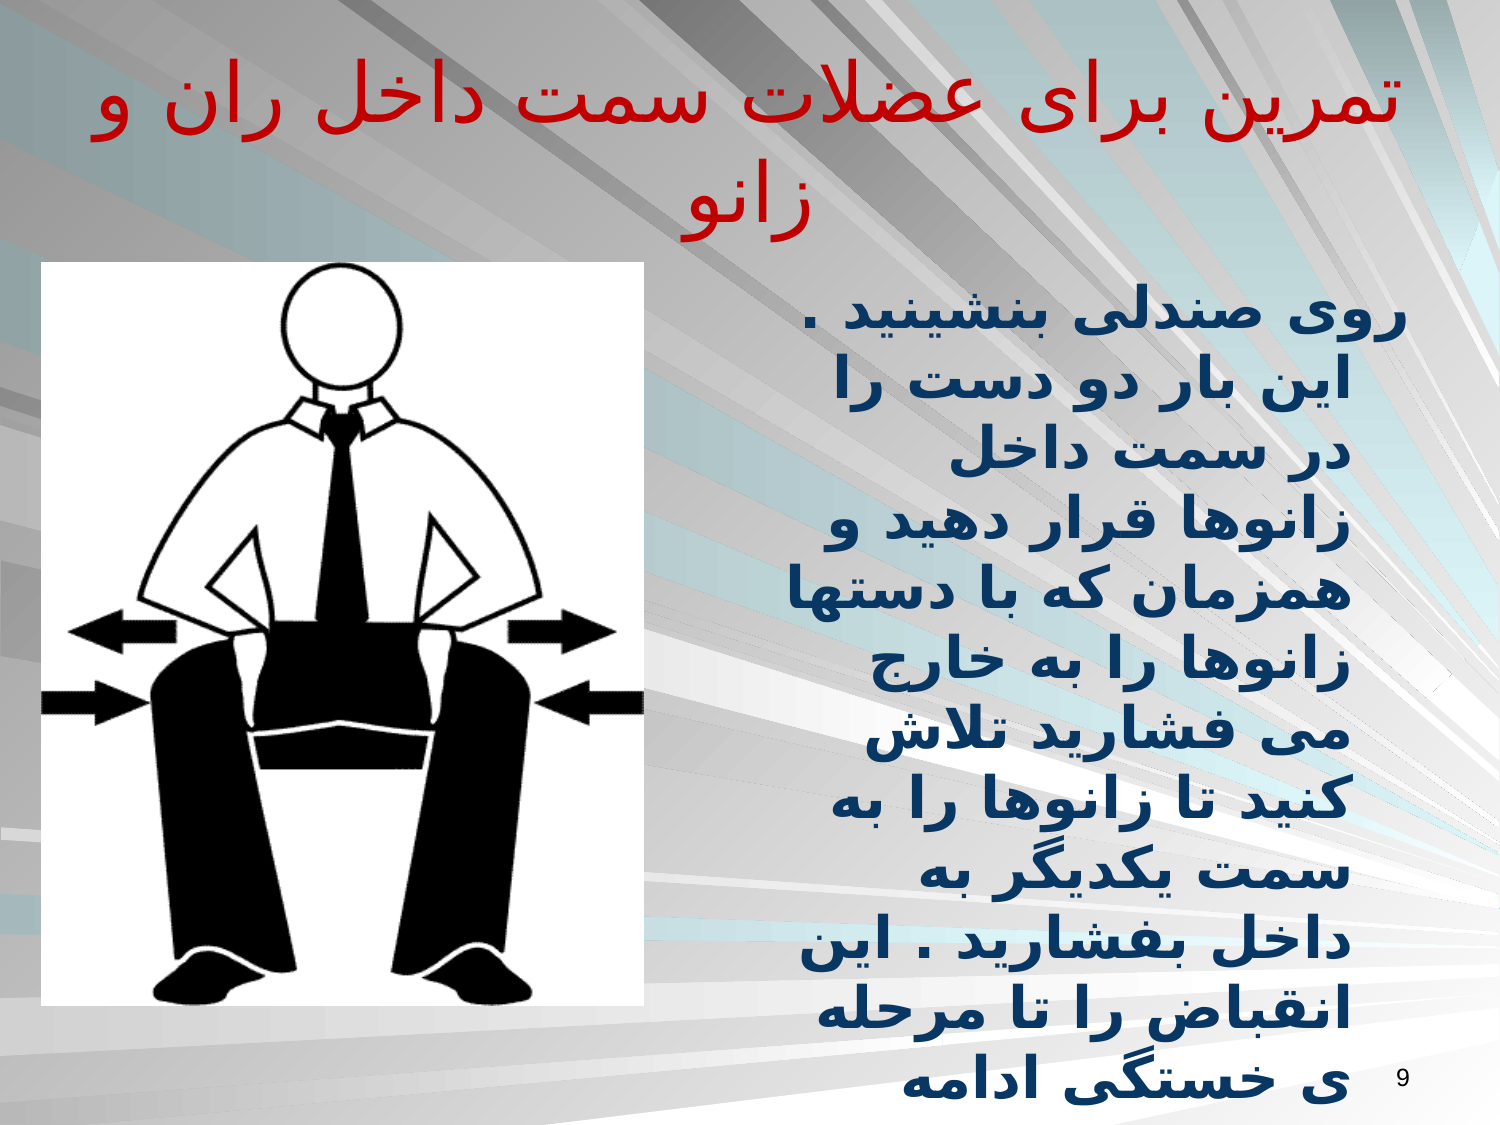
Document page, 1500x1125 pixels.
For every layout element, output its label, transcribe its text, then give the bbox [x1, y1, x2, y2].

list روی صندلی بنشینید . این بار دو دست را در سمت داخل زانوها قرار دهید و همزمان که با دستها زانوها را به خارج می فشارید تلاش کنید تا زانوها را به سمت یکدیگر به داخل بفشارید . این انقباض را تا مرحله ی خستگی ادامه دهید . [762, 262, 1426, 1006]
slide_number 9 [1074, 1023, 1426, 1100]
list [41, 262, 644, 1006]
title تمرین برای عضلات سمت داخل ران و زانو [74, 45, 1426, 234]
